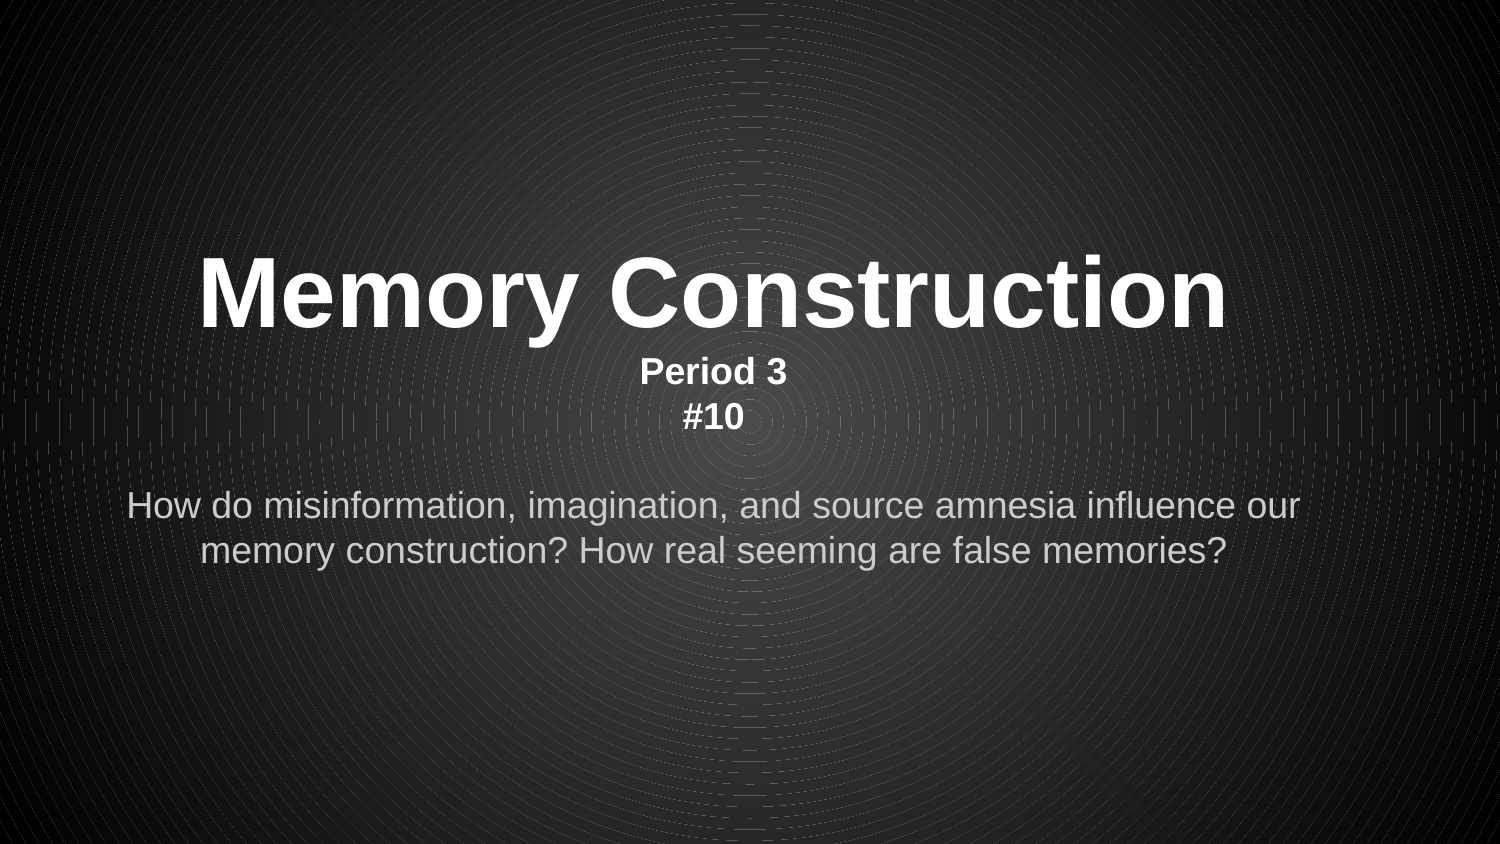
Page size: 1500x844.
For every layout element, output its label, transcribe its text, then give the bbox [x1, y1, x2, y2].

title Memory Construction Period 3 #10 [76, 261, 1352, 453]
subtitle How do misinformation, imagination, and source amnesia influence our memory construction? How real seeming are false memories? [76, 465, 1352, 595]
